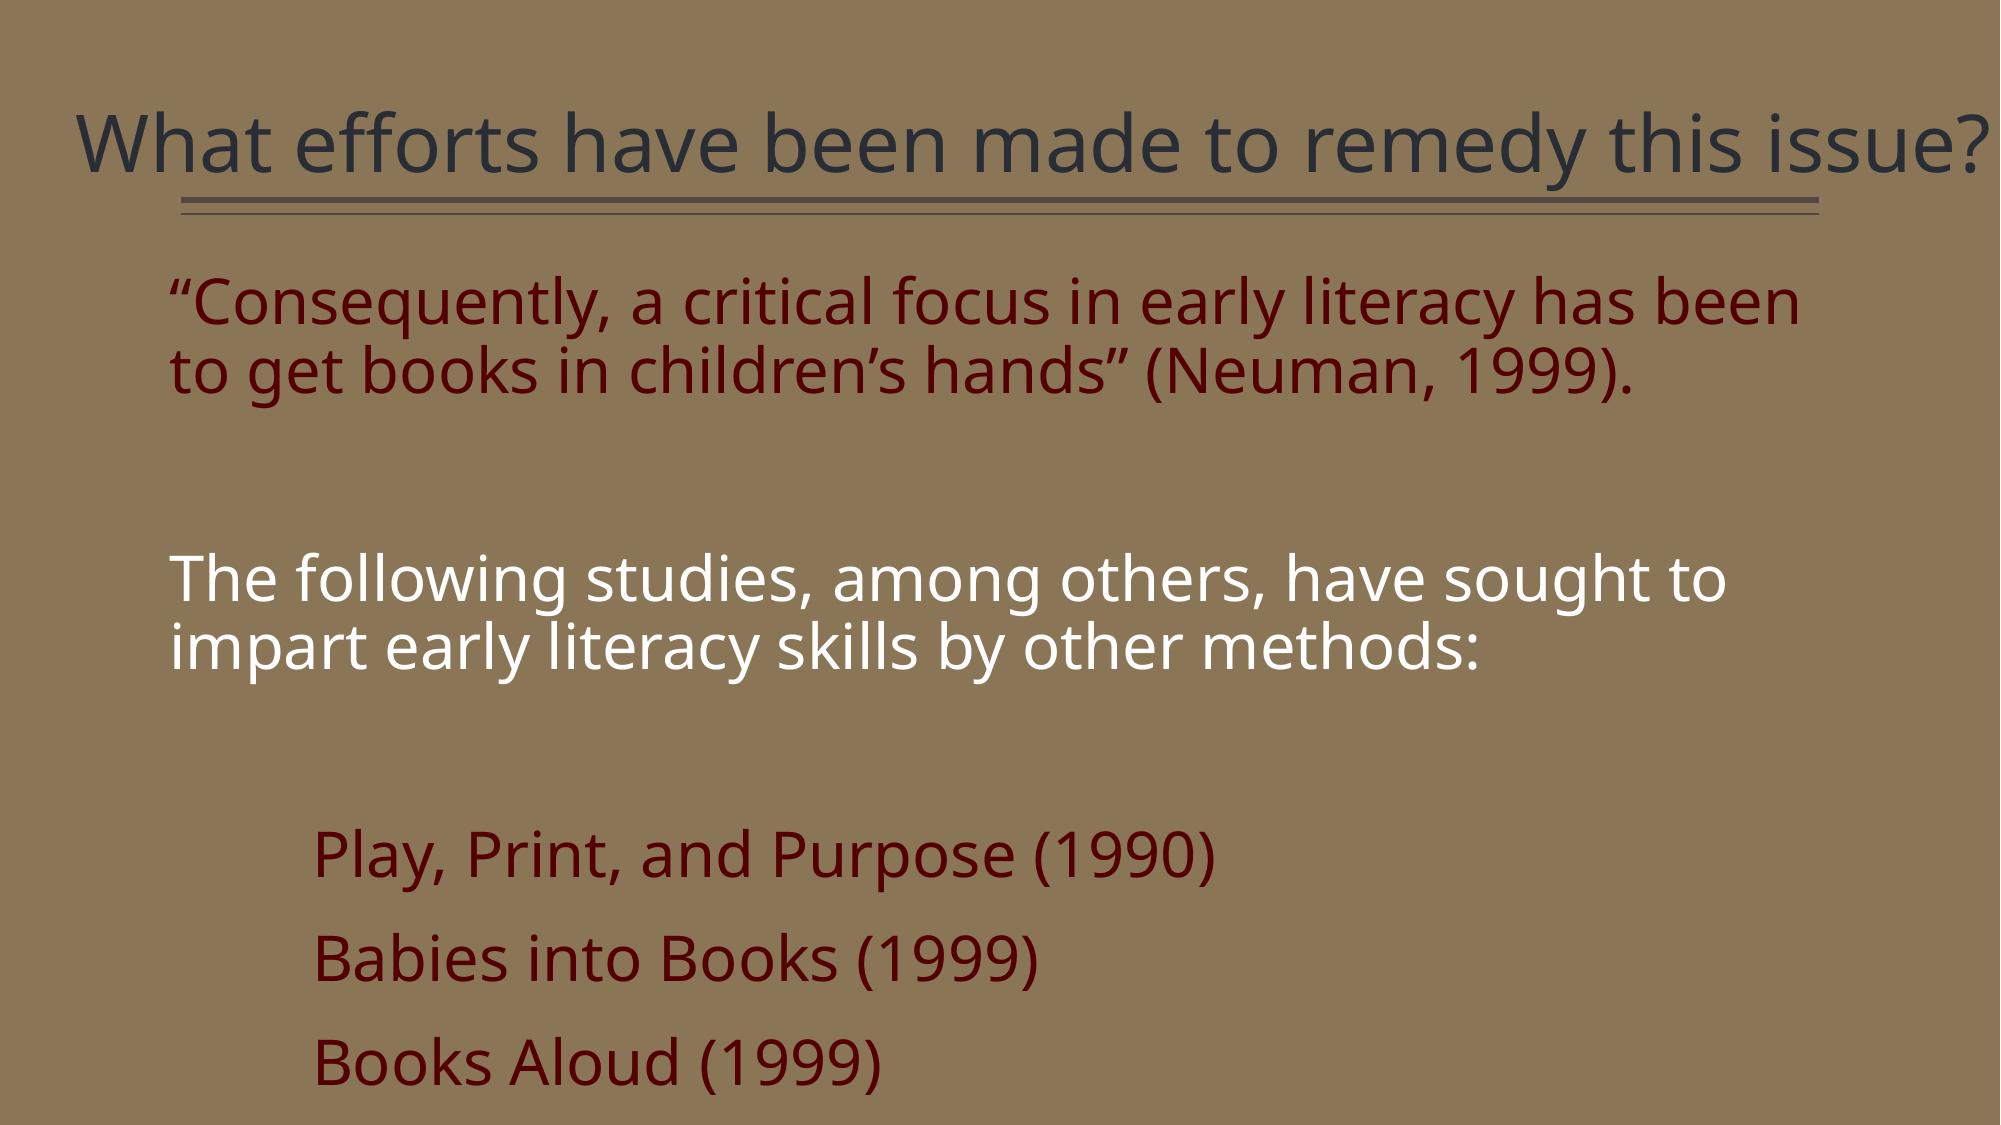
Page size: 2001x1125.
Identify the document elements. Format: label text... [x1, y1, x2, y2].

title What efforts have been made to remedy this issue? [75, 17, 2000, 198]
list “Consequently, a critical focus in early literacy has been to get books in children’s hands” (Neuman, 1999). The following studies, among others, have sought to impart early literacy skills by other methods: Play, Print, and Purpose (1990) Babies into Books (1999) Books Aloud (1999) [169, 262, 1824, 1125]
